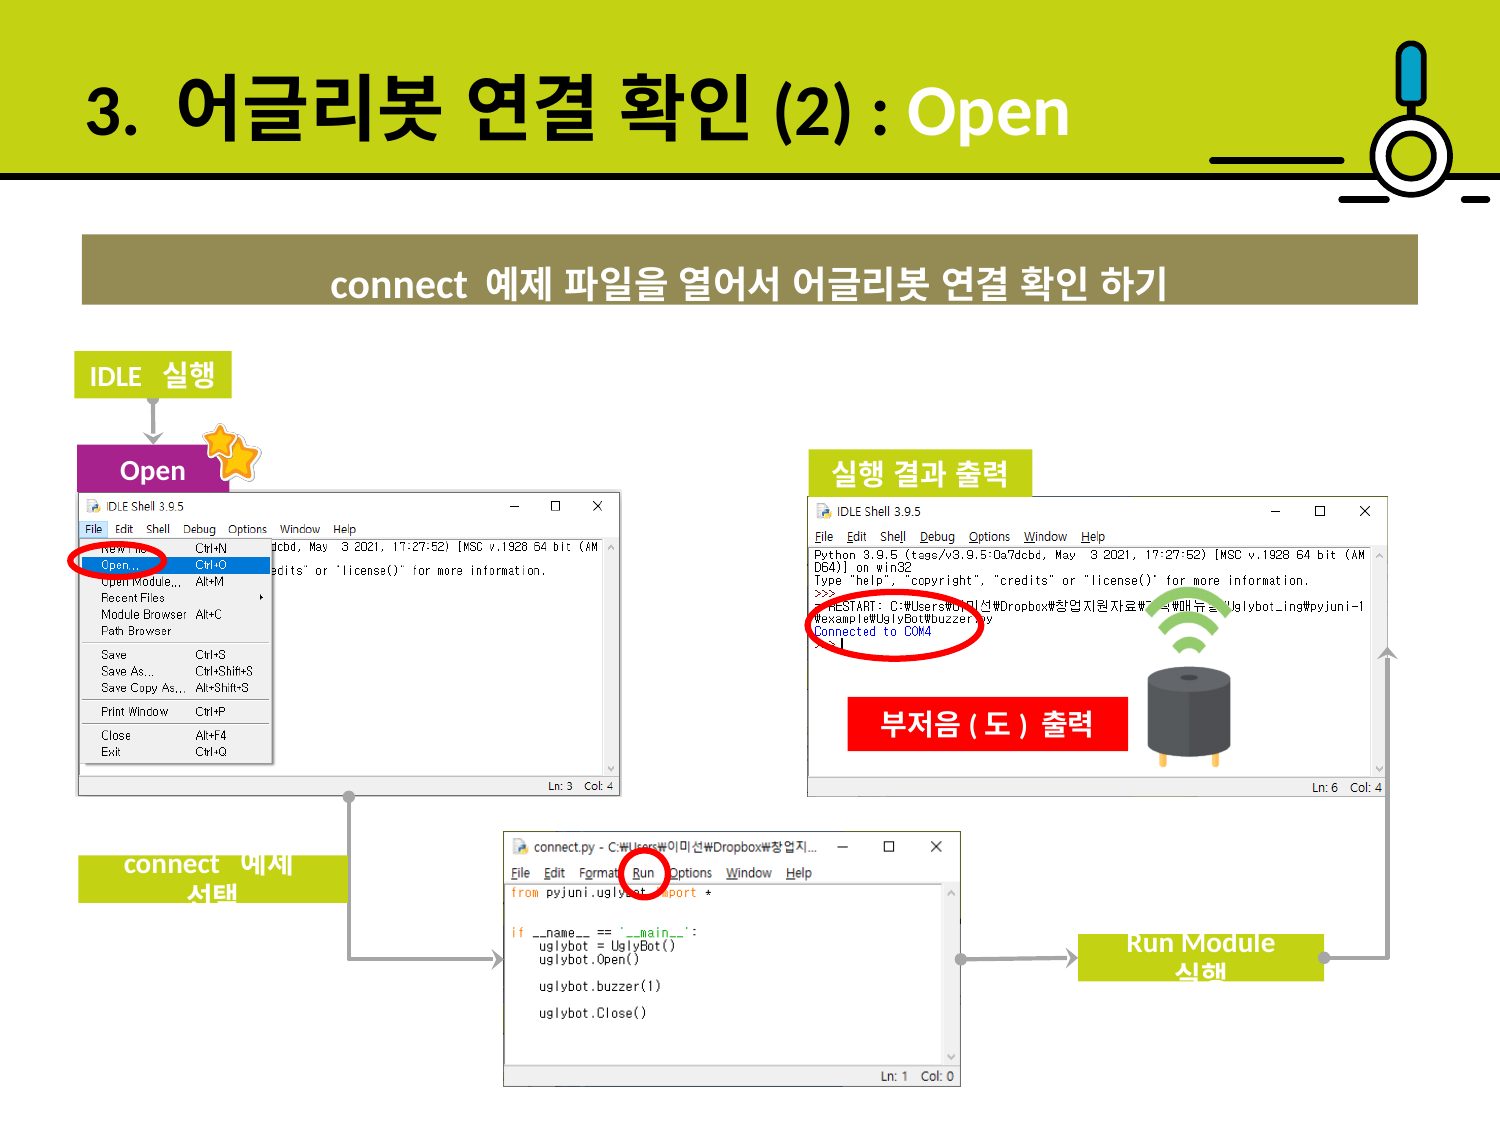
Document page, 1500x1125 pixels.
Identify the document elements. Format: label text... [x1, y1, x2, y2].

picture [201, 422, 263, 482]
text_box Open [77, 444, 209, 487]
text_box Run Module 실행 [1078, 934, 1325, 982]
text_box connect 예제 파일을 열어서 어글리봇 연결 확인 하기 [81, 234, 1418, 305]
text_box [807, 496, 1388, 797]
picture [75, 489, 623, 798]
text_box 3. 어글리봇 연결 확인(2) : Open [70, 11, 1266, 158]
picture [503, 831, 962, 1087]
text_box connect 예제 선택 [78, 855, 339, 903]
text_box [344, 800, 508, 956]
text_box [1323, 646, 1388, 959]
text_box 실행 결과 출력 [808, 449, 1033, 494]
text_box IDLE 실행 [74, 351, 232, 399]
